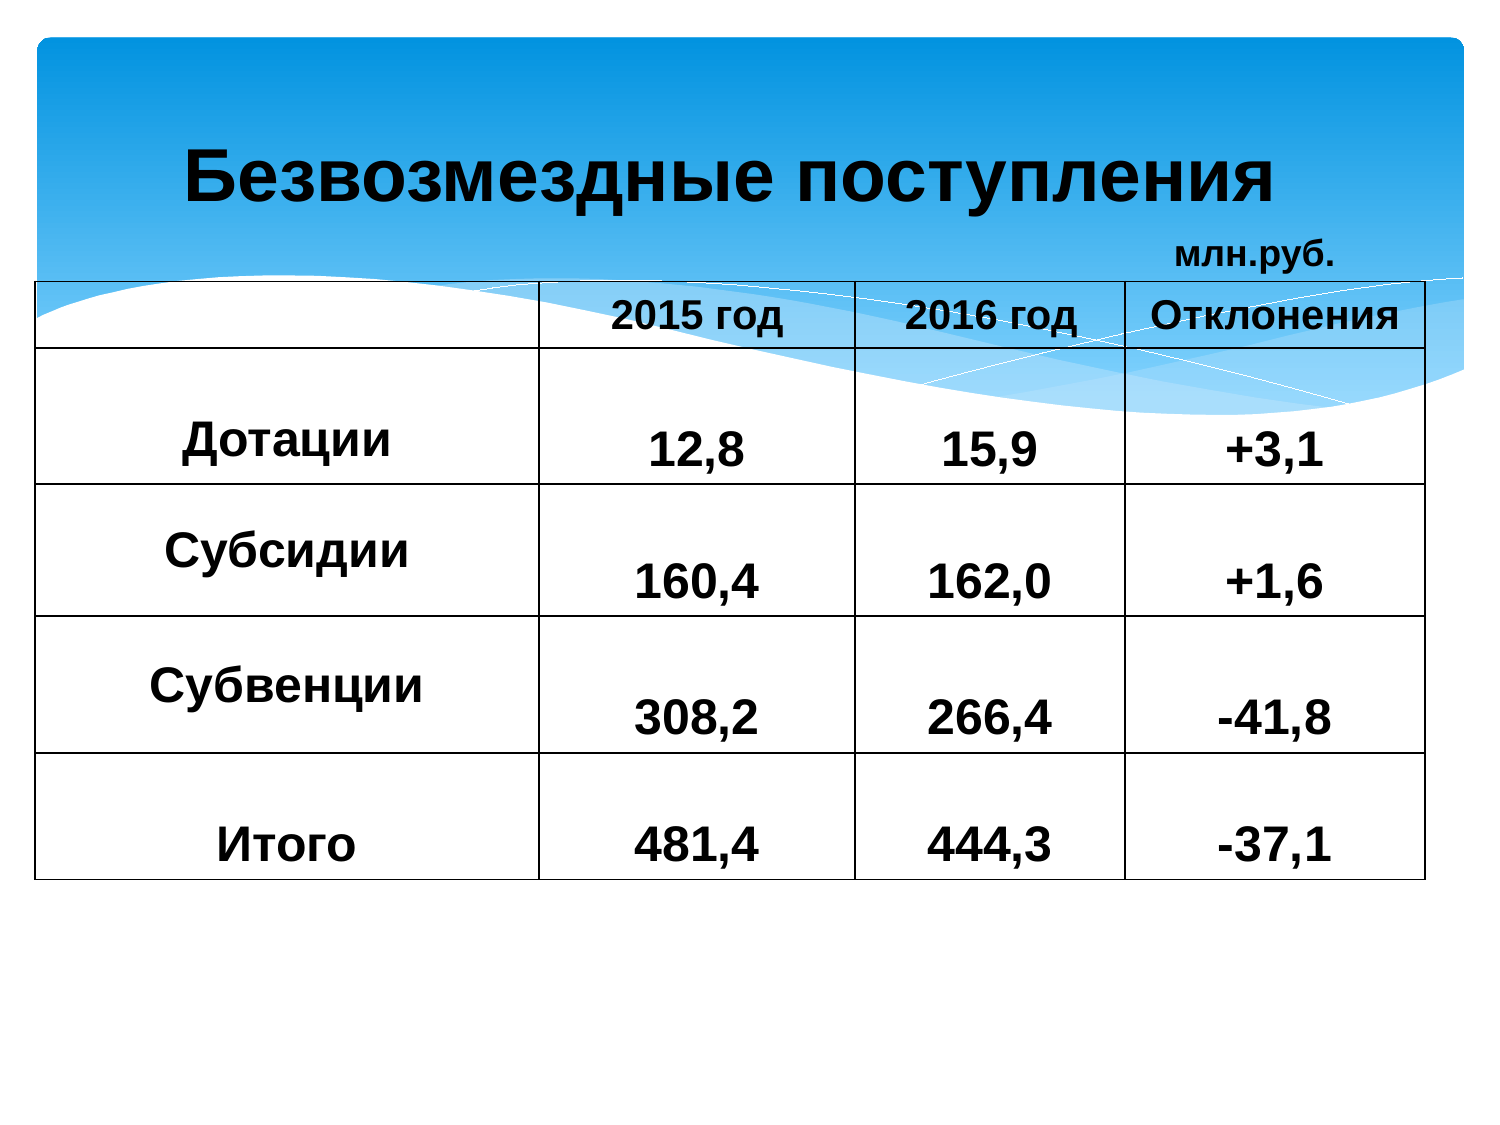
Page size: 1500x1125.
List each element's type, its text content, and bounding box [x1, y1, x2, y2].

table_header Безвозмездные поступления [35, 125, 1425, 225]
table_cell млн.руб. [35, 225, 1425, 281]
table_cell Итого [36, 754, 538, 879]
table_cell 162,0 [856, 485, 1124, 615]
table_cell 2016 год [856, 282, 1124, 347]
table_cell +3,1 [1126, 349, 1424, 483]
table_cell -41,8 [1126, 617, 1424, 752]
table_cell 15,9 [856, 349, 1124, 483]
table_cell 160,4 [540, 485, 854, 615]
table_cell Дотации [36, 349, 538, 483]
table_cell 444,3 [856, 754, 1124, 879]
table_cell Субсидии [36, 485, 538, 615]
table_cell 308,2 [540, 617, 854, 752]
table_cell 481,4 [540, 754, 854, 879]
table_cell 12,8 [540, 349, 854, 483]
table_cell [36, 282, 538, 347]
table_cell 2015 год [540, 282, 854, 347]
table_cell -37,1 [1126, 754, 1424, 879]
table_cell +1,6 [1126, 485, 1424, 615]
table_cell Отклонения [1126, 282, 1424, 347]
table_cell 266,4 [856, 617, 1124, 752]
table_cell Субвенции [36, 617, 538, 752]
